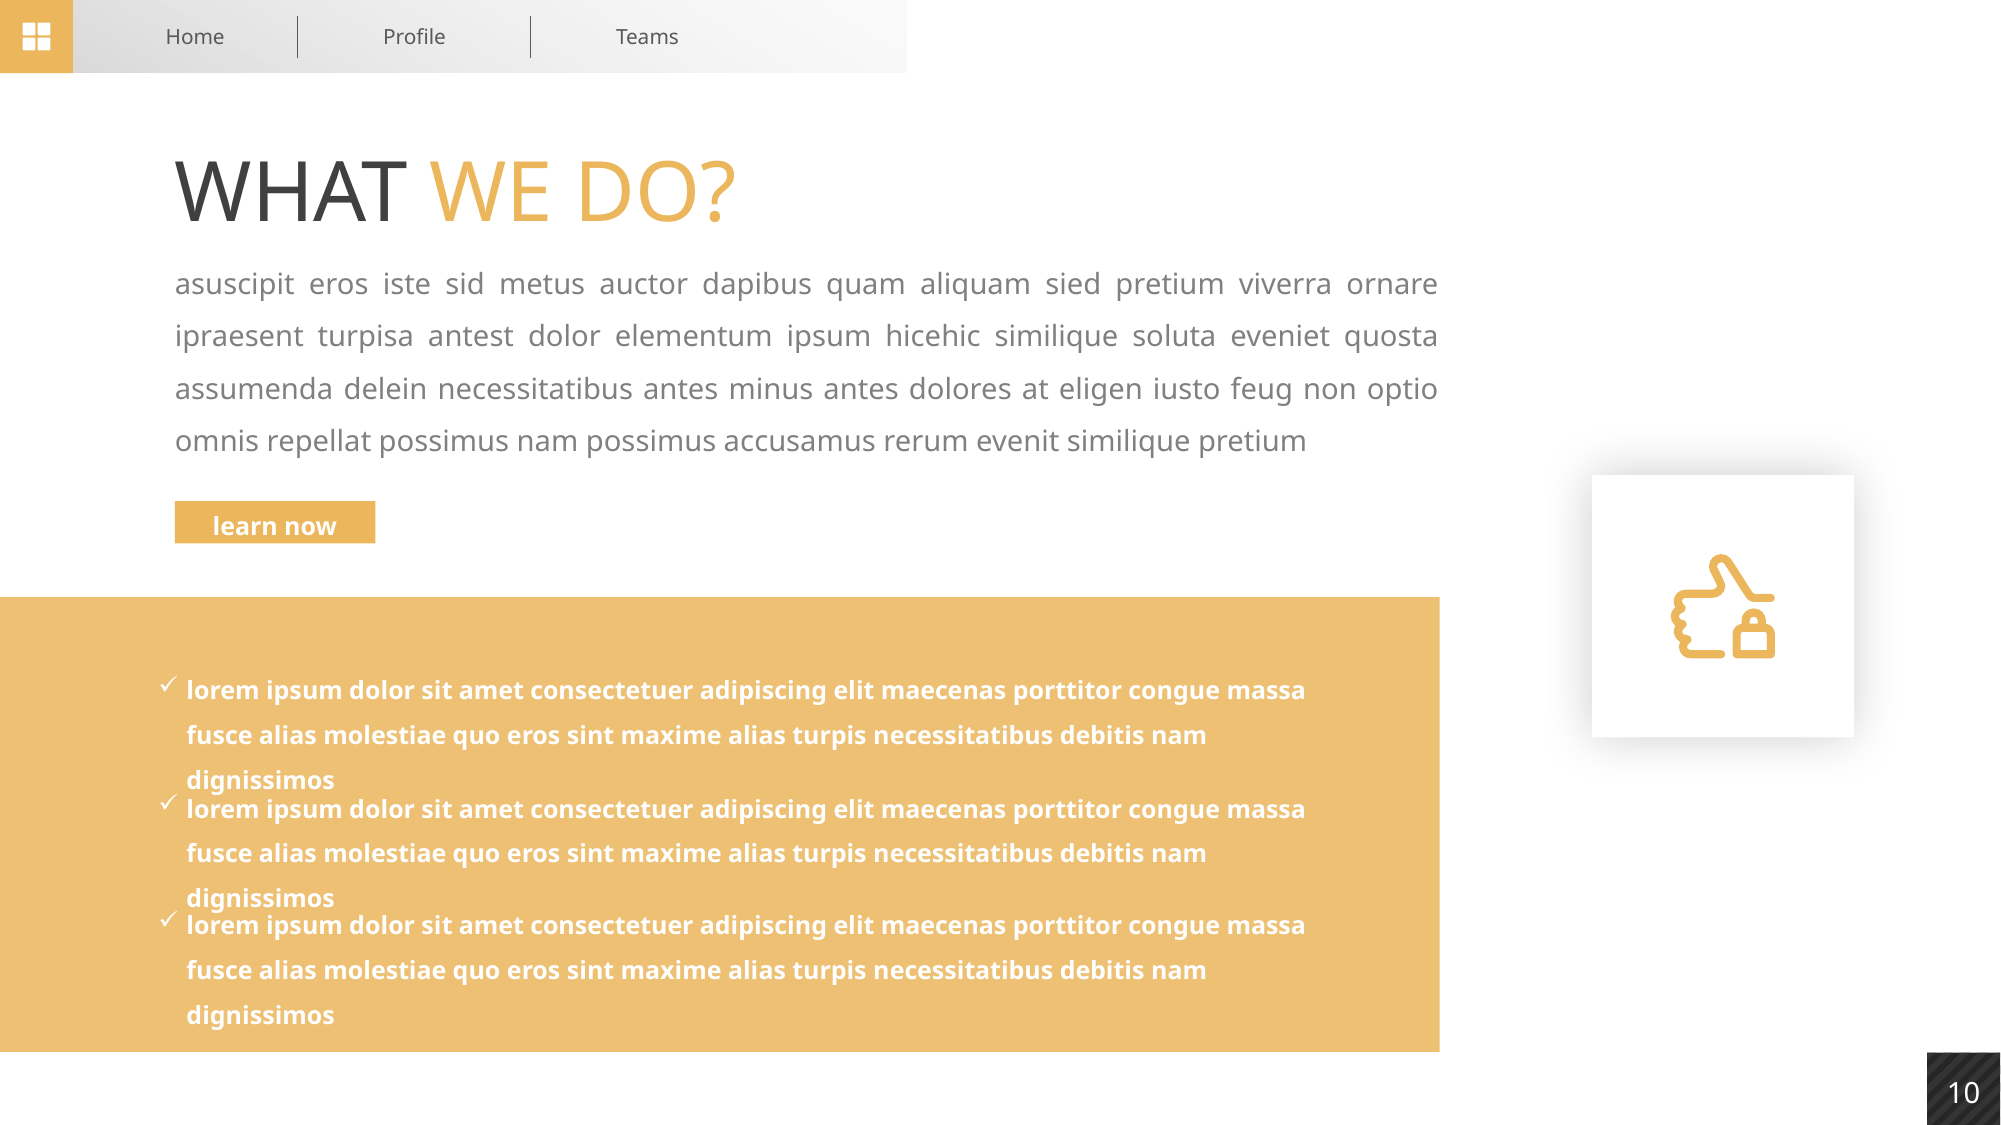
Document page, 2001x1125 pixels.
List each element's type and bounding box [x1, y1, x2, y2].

text_box [0, 0, 2001, 1125]
